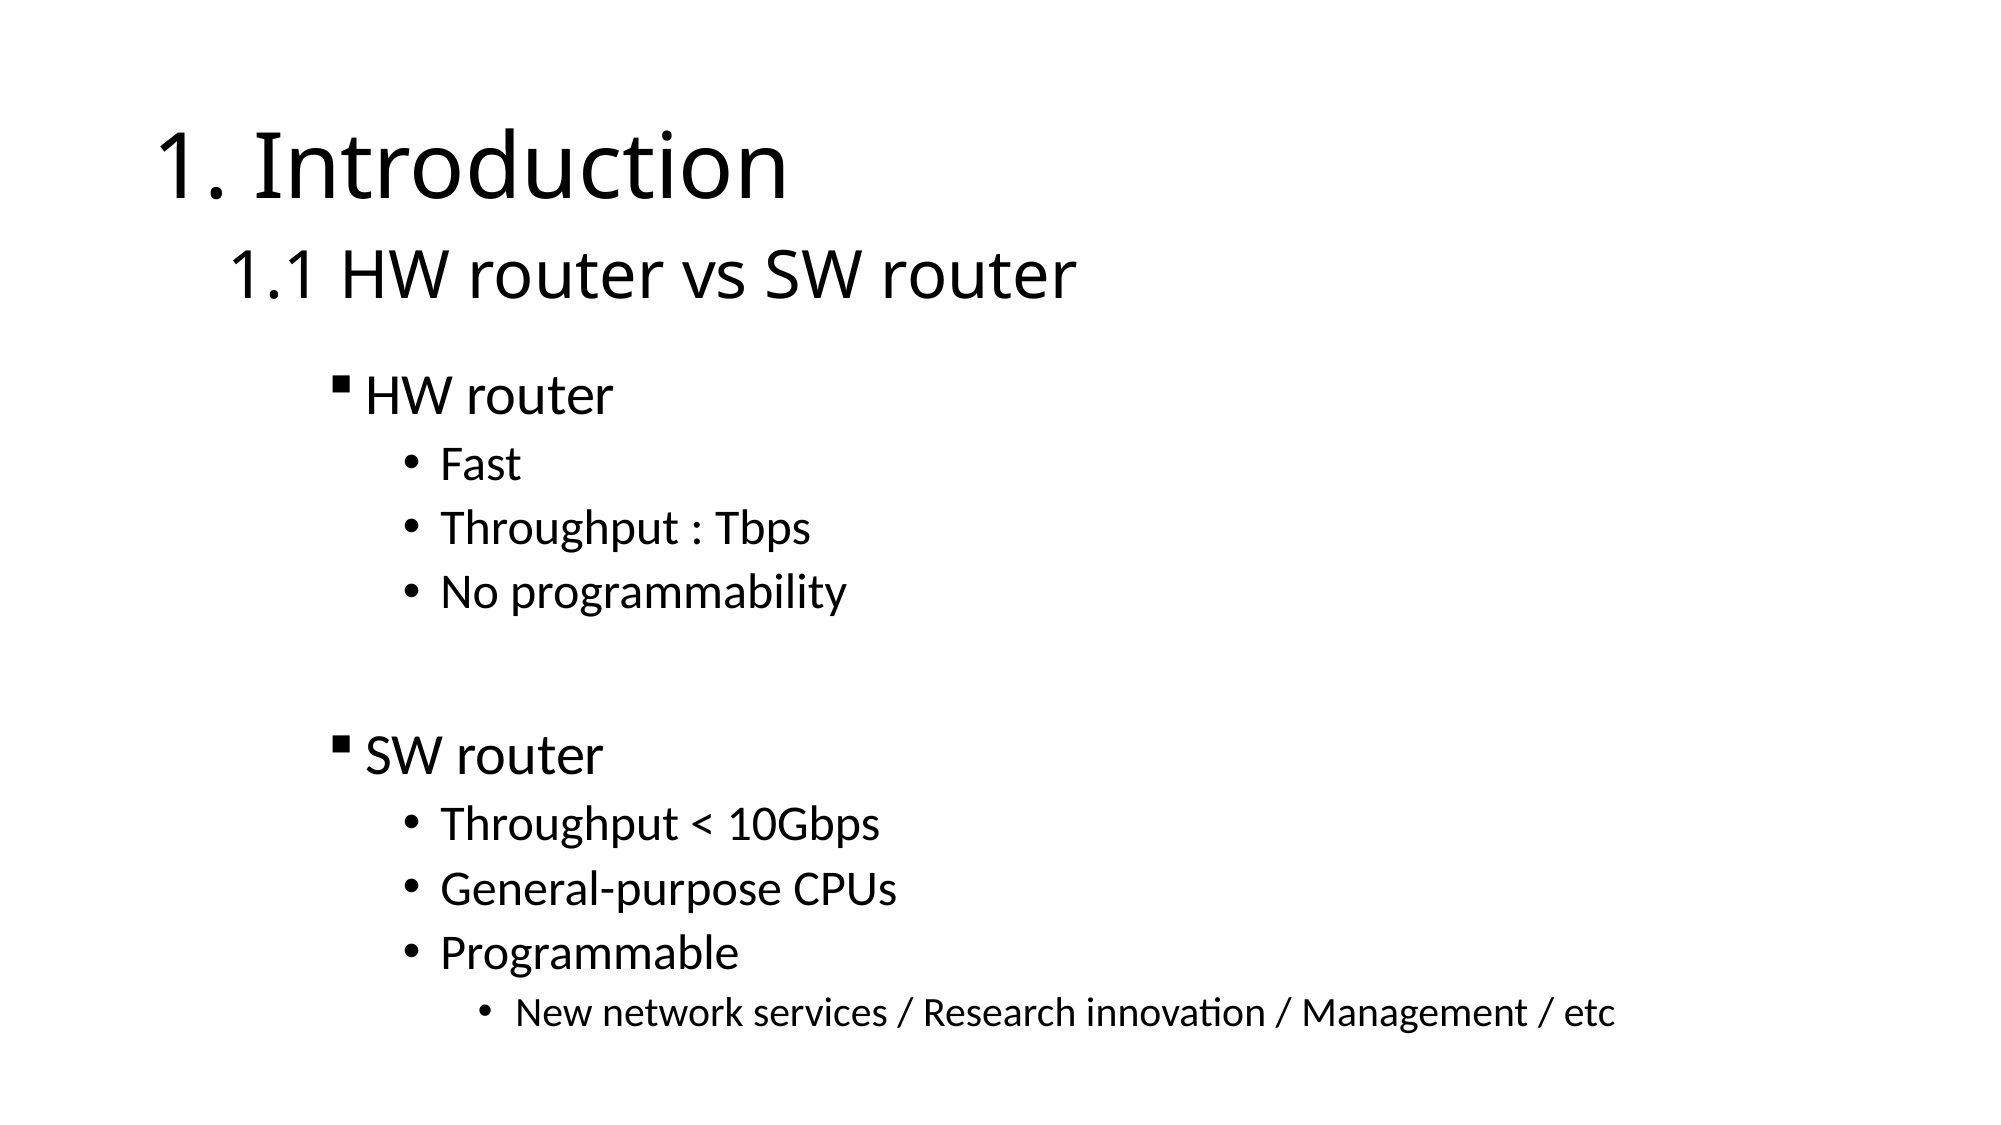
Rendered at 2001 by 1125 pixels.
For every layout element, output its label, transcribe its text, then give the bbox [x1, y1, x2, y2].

title 1. Introduction [137, 59, 1863, 278]
text_box 1.1 HW router vs SW router [212, 225, 1395, 330]
list HW router Fast Throughput : Tbps No programmability SW router Throughput < 10Gbps General-purpose CPUs Programmable New network services / Research innovation / Management / etc [312, 356, 1744, 1065]
